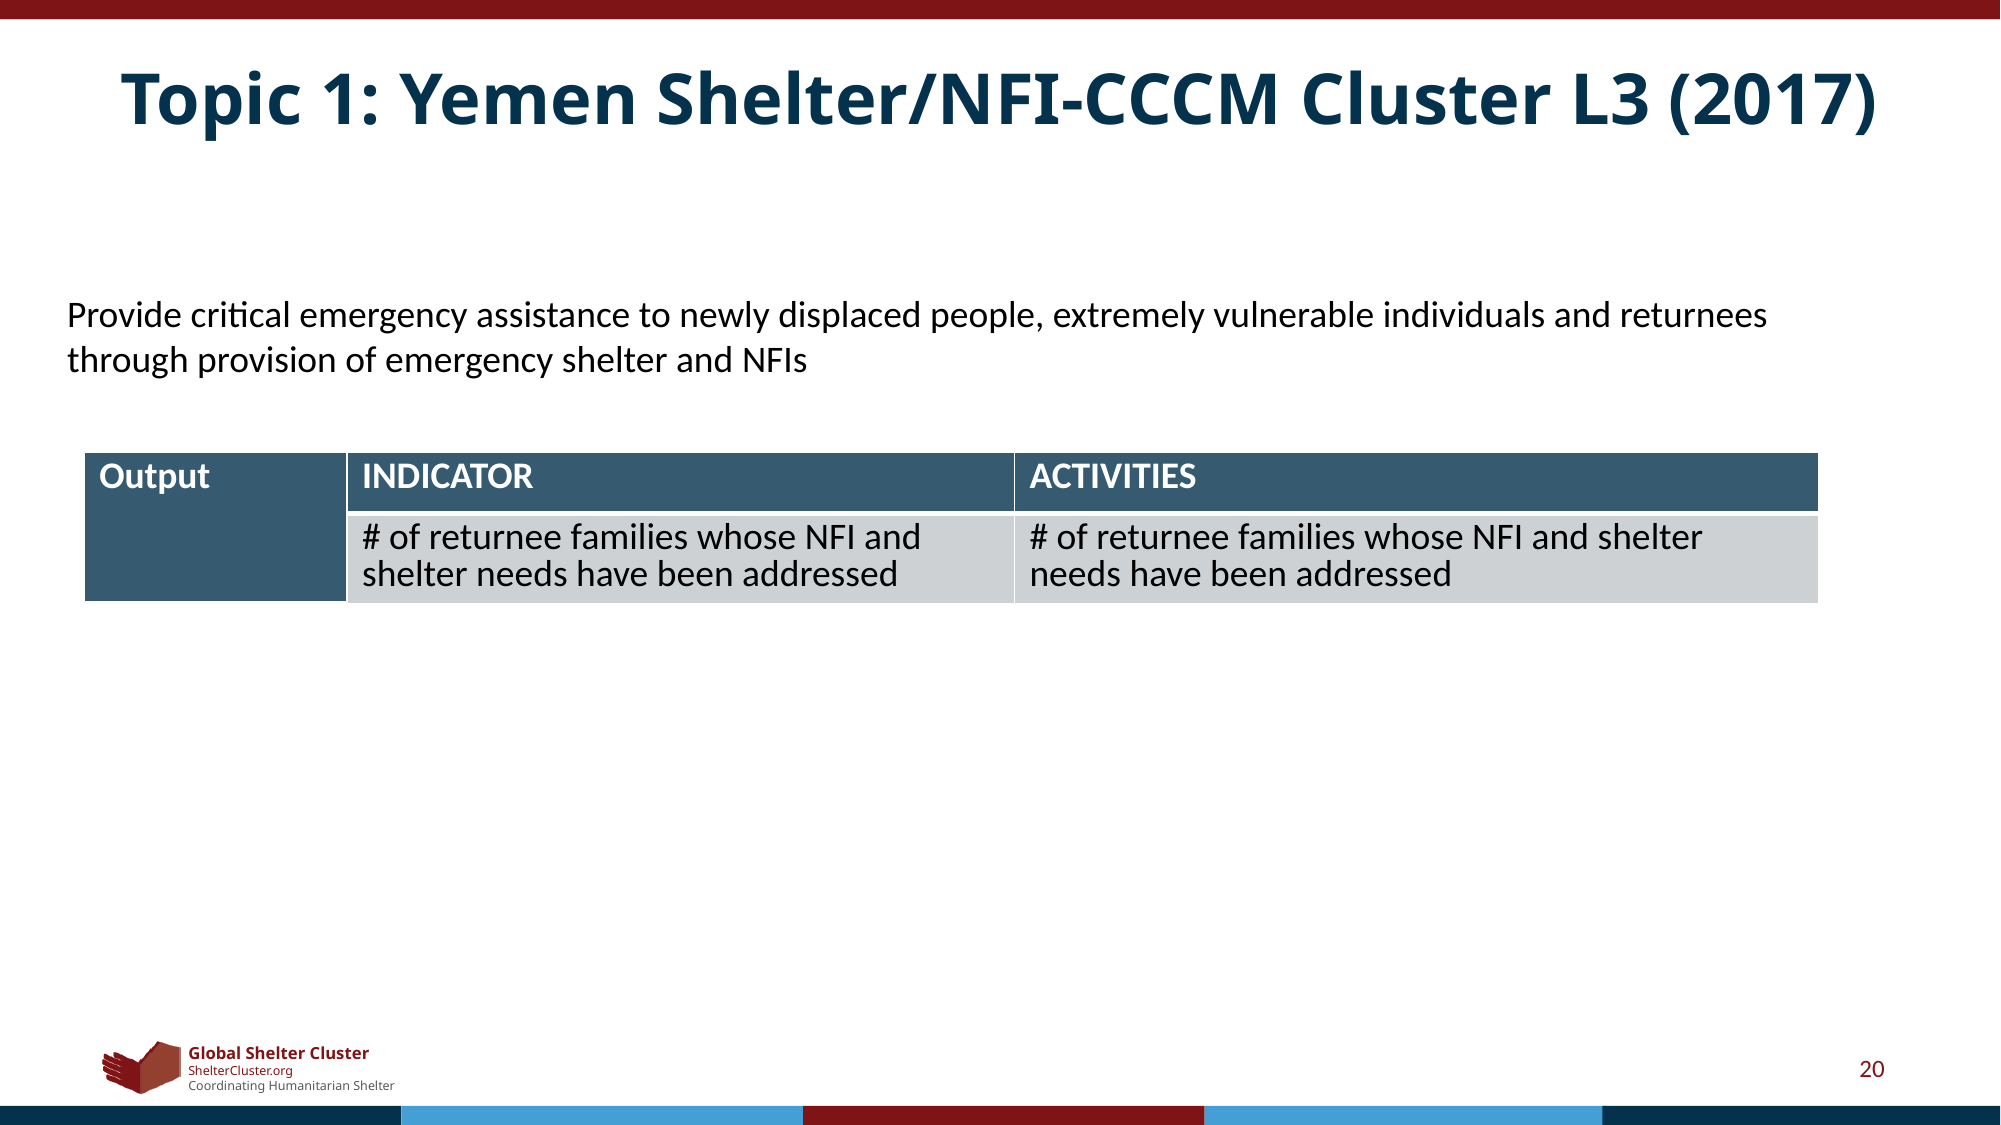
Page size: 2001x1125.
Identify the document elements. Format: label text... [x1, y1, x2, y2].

picture [102, 1041, 181, 1094]
slide_number 20 [1433, 1037, 1900, 1098]
table_header ACTIVITIES [1015, 453, 1818, 511]
table_header INDICATOR [348, 453, 1014, 511]
title Topic 1: Yemen Shelter/NFI-CCCM Cluster L3 (2017) [99, 45, 1900, 233]
table_header Output [85, 453, 346, 601]
text_box Provide critical emergency assistance to newly displaced people, extremely vulnerable individuals and returnees through provision of emergency shelter and NFIs [52, 283, 1844, 433]
table_cell # of returnee families whose NFI and shelter needs have been addressed [1015, 516, 1818, 603]
table_cell # of returnee families whose NFI and shelter needs have been addressed [348, 516, 1014, 603]
